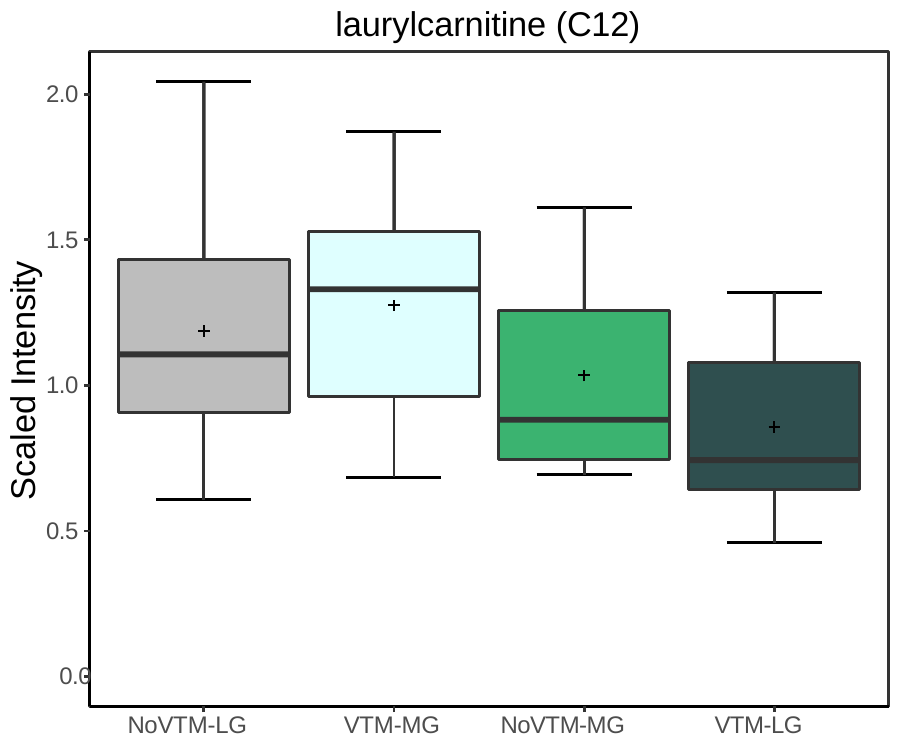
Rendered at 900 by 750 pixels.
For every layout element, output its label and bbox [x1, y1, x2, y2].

footer [57, 661, 95, 750]
text_box [1, 256, 82, 503]
text_box [44, 221, 82, 253]
text_box [44, 76, 82, 108]
slide_number [125, 713, 257, 750]
text_box [83, 50, 891, 738]
text_box [44, 513, 82, 544]
text_box [333, 0, 645, 44]
